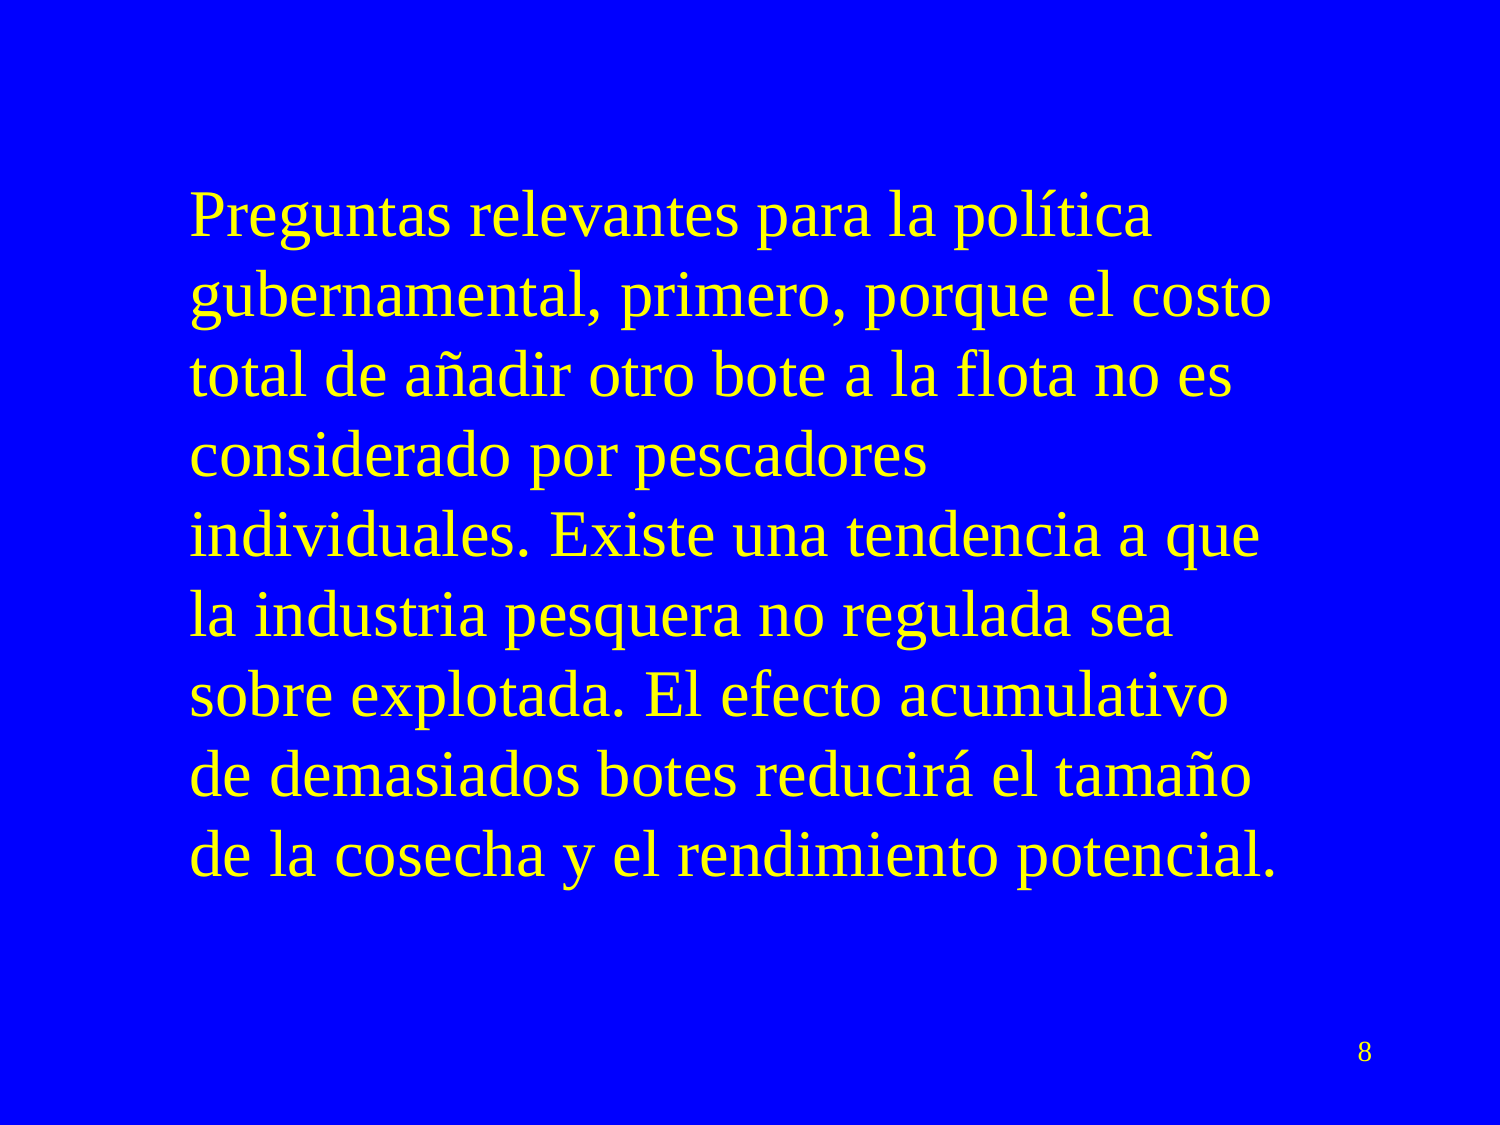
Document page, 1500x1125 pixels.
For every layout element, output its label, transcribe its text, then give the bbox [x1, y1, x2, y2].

slide_number 8 [1074, 1024, 1388, 1101]
text_box Preguntas relevantes para la política gubernamental, primero, porque el costo total de añadir otro bote a la flota no es considerado por pescadores individuales. Existe una tendencia a que la industria pesquera no regulada sea sobre explotada. El efecto acumulativo de demasiados botes reducirá el tamaño de la cosecha y el rendimiento potencial. [174, 162, 1300, 897]
